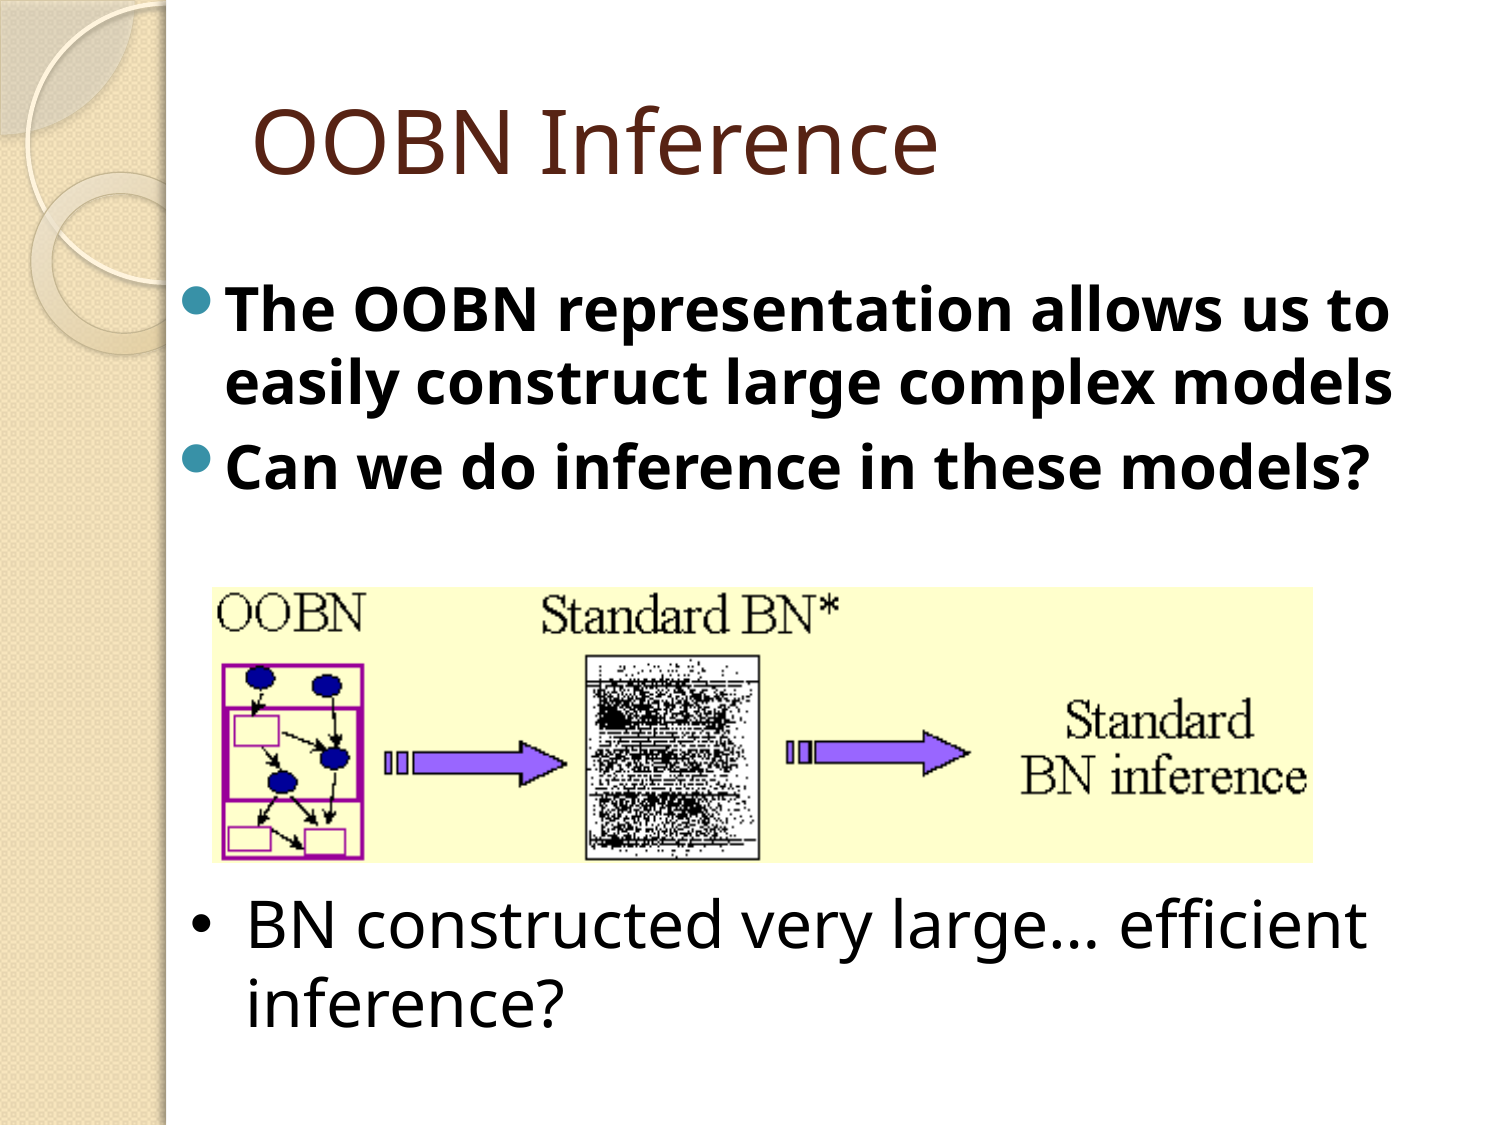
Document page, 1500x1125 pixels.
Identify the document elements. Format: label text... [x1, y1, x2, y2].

list The OOBN representation allows us to easily construct large complex models Can we do inference in these models? [150, 262, 1413, 550]
title OOBN Inference [235, 45, 1466, 233]
picture [212, 587, 1313, 863]
text_box BN constructed very large… efficient inference? [174, 875, 1450, 1050]
